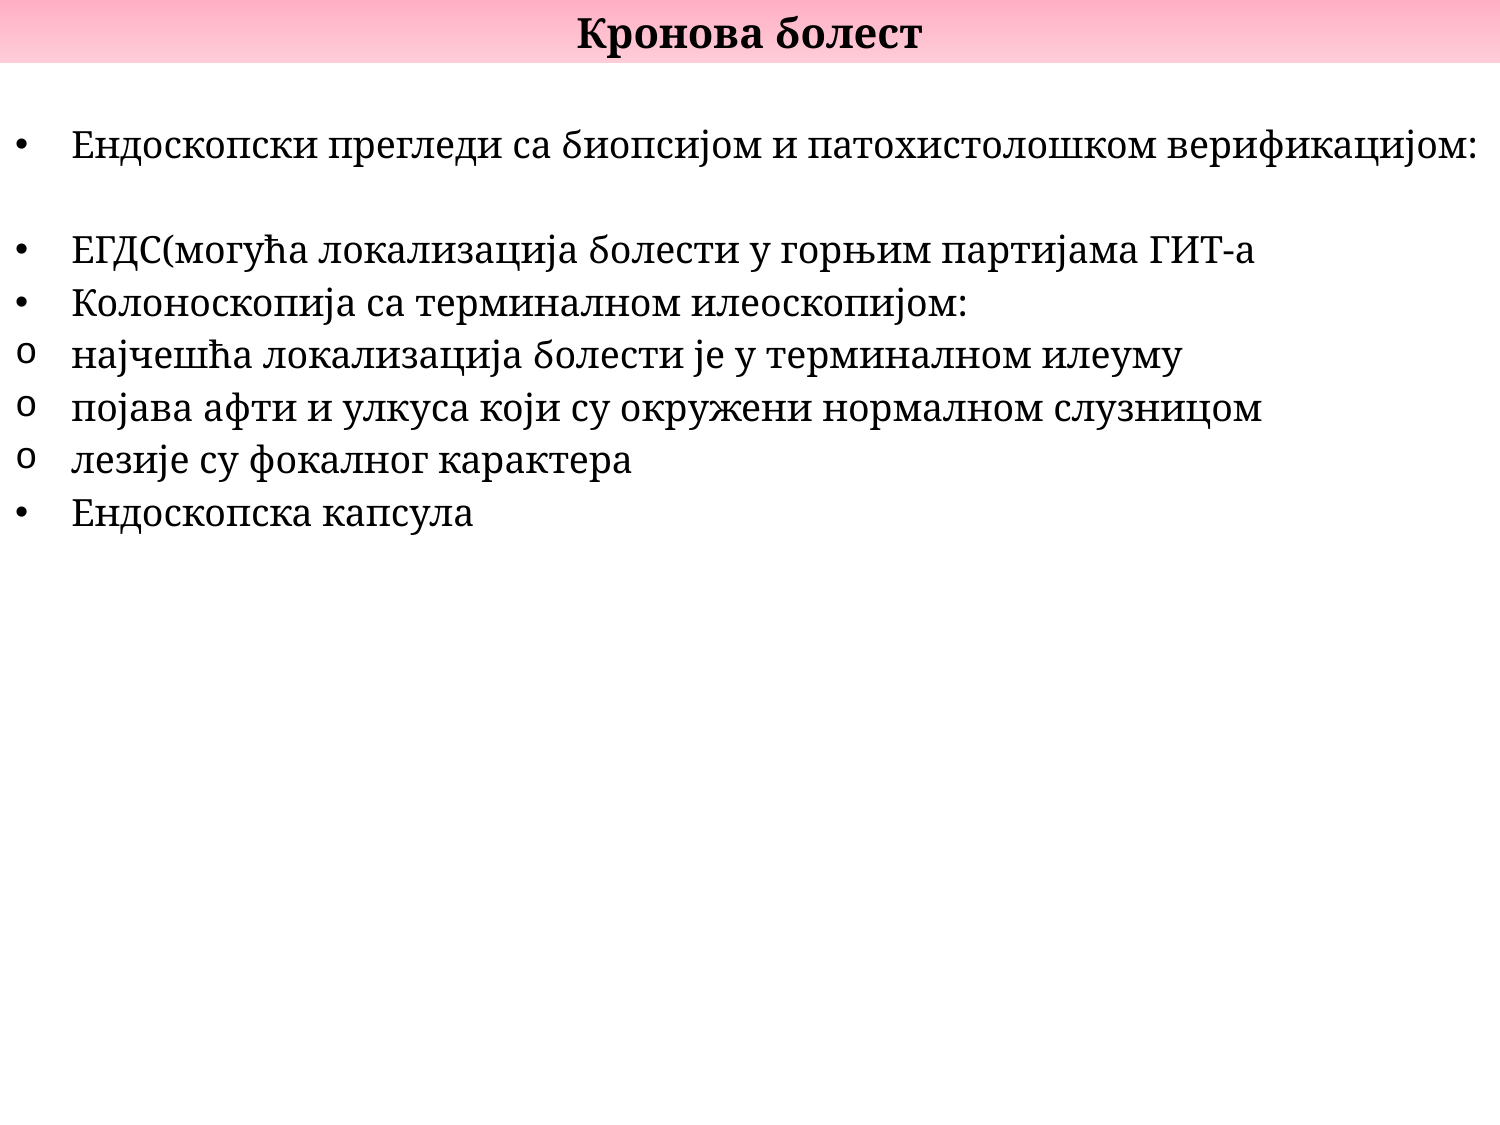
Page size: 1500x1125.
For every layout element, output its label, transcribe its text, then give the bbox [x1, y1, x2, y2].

text_box Кронова болест [0, 0, 1500, 63]
list Ендоскопски прегледи са биопсијом и патохистолошком верификацијом: ЕГДС(могућа локализација болести у горњим партијама ГИТ-а Колоноскопија са терминалном илеоскопијом: најчешћа локализација болести је у терминалном илеуму појава афти и улкуса који су окружени нормалном слузницом лезије су фокалног карактера Ендоскопска капсула [0, 113, 1500, 857]
